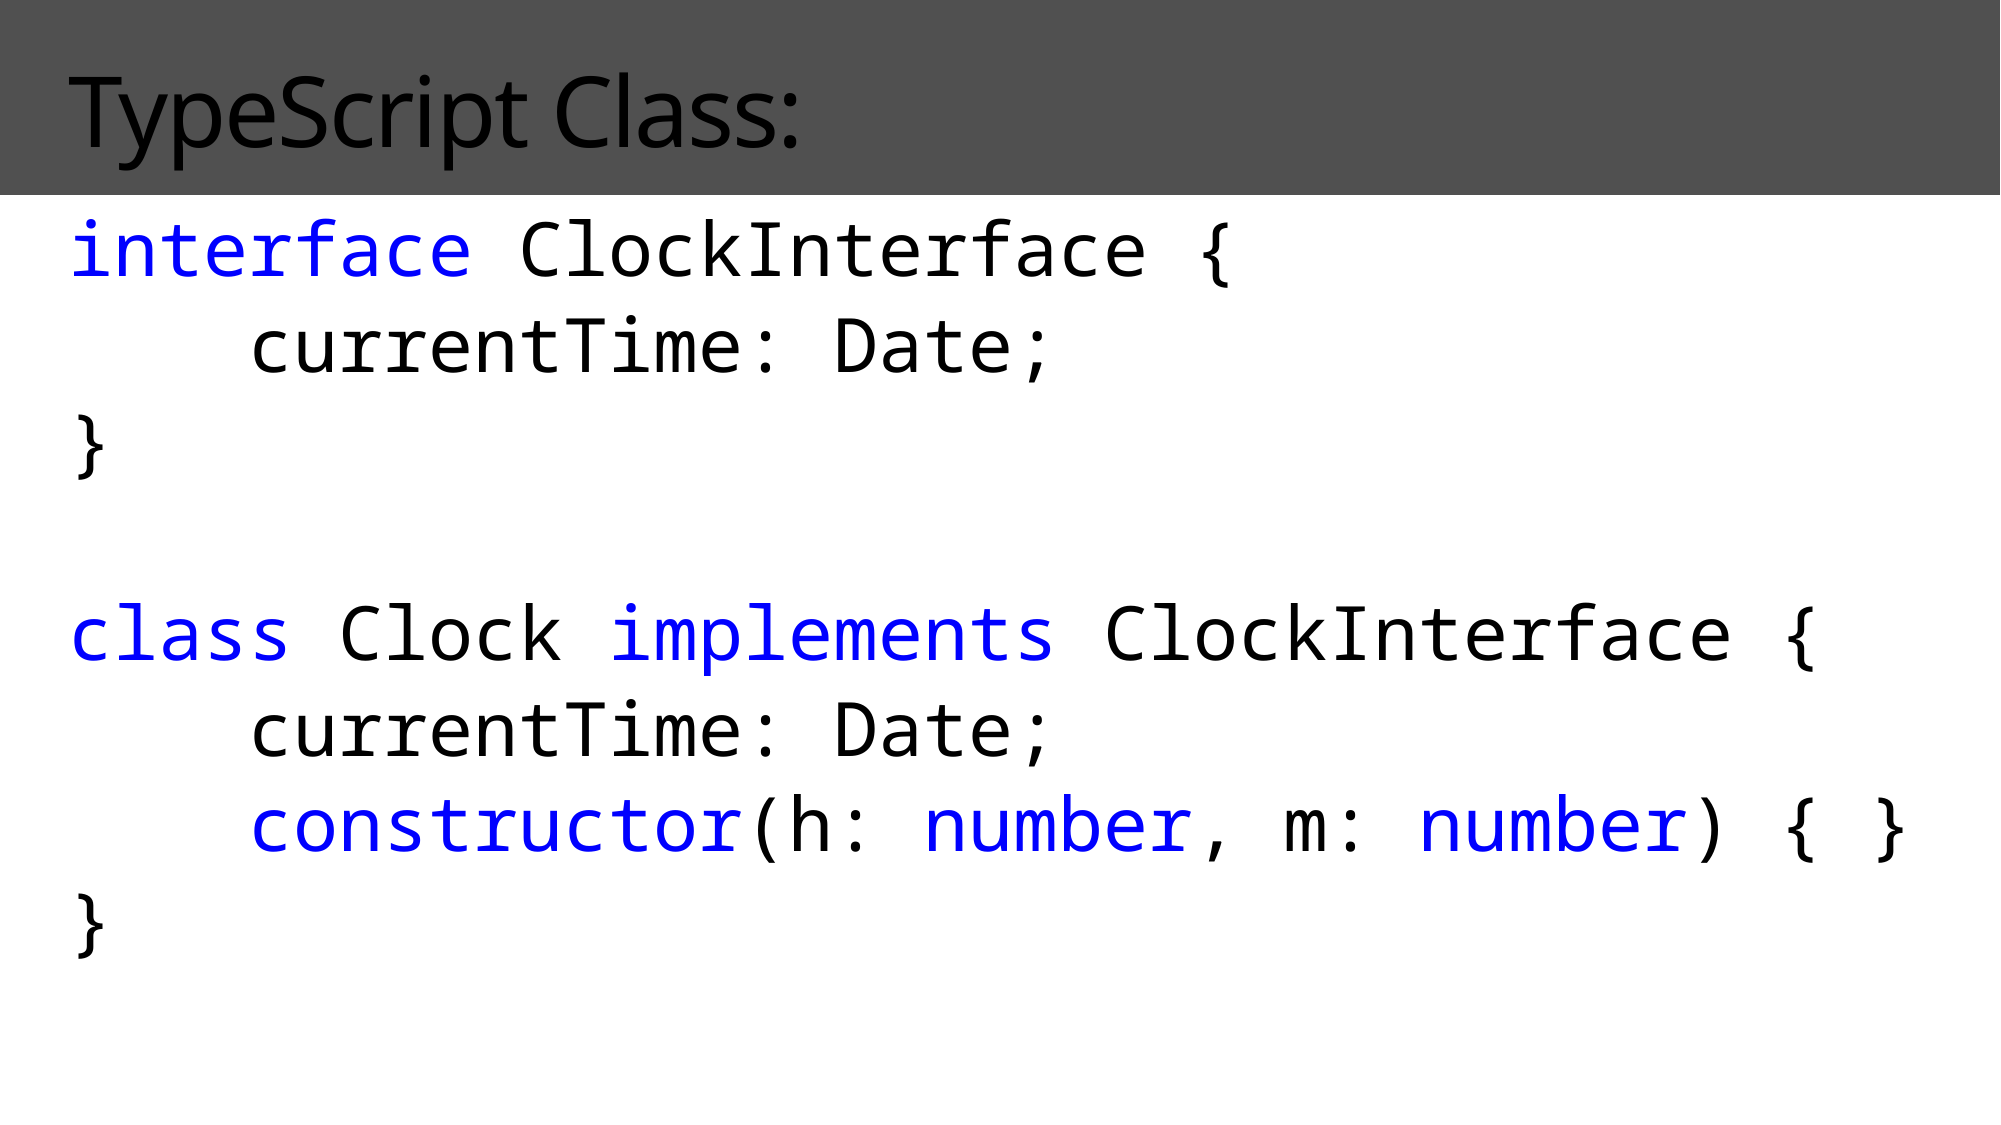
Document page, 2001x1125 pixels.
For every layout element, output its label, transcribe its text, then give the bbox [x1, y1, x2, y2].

list interface ClockInterface { currentTime: Date; } class Clock implements ClockInterface { currentTime: Date; constructor(h: number, m: number) { } } [44, 196, 1956, 1009]
title TypeScript Class: [44, 47, 1957, 196]
